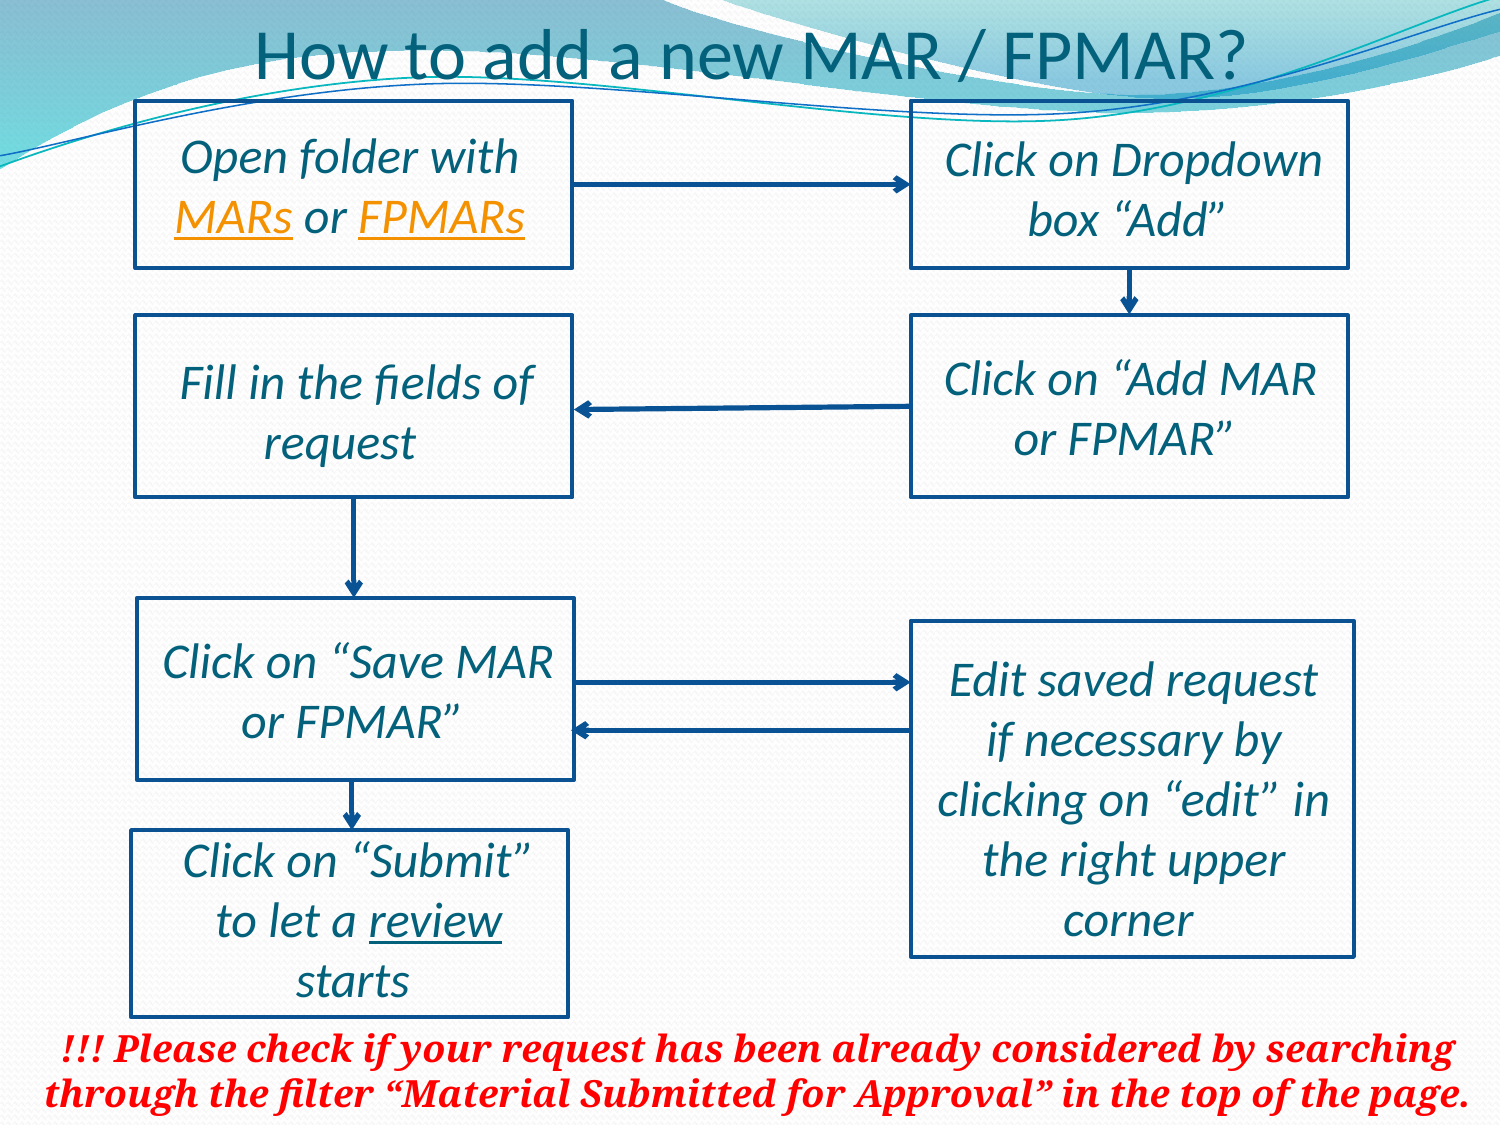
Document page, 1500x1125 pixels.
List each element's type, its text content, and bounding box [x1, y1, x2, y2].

text_box Edit saved request if necessary by clicking on “edit” in the right upper corner [916, 638, 1351, 954]
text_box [573, 406, 911, 411]
text_box [133, 313, 574, 499]
text_box [135, 596, 576, 782]
text_box [909, 99, 1350, 270]
text_box [133, 99, 574, 270]
text_box Click on “Add MAR or FPMAR” [913, 337, 1348, 473]
text_box Fill in the fields of request [139, 342, 574, 477]
text_box [909, 313, 1350, 499]
text_box Open folder with MARs or FPMARs [138, 116, 573, 251]
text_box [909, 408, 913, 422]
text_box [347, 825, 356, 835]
text_box Click on Dropdown box “Add” [916, 119, 1351, 254]
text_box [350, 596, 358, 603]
text_box Click on “Save MAR or FPMAR” [142, 620, 574, 756]
text_box [909, 619, 1356, 959]
text_box !!! Please check if your request has been already considered by searching through the filter “Material Submitted for Approval” in the top of the page. [15, 1017, 1500, 1122]
text_box Click on “Submit” to let a review starts [143, 820, 575, 1016]
title How to add a new MAR / FPMAR? [76, 0, 1427, 94]
text_box [129, 828, 570, 1017]
